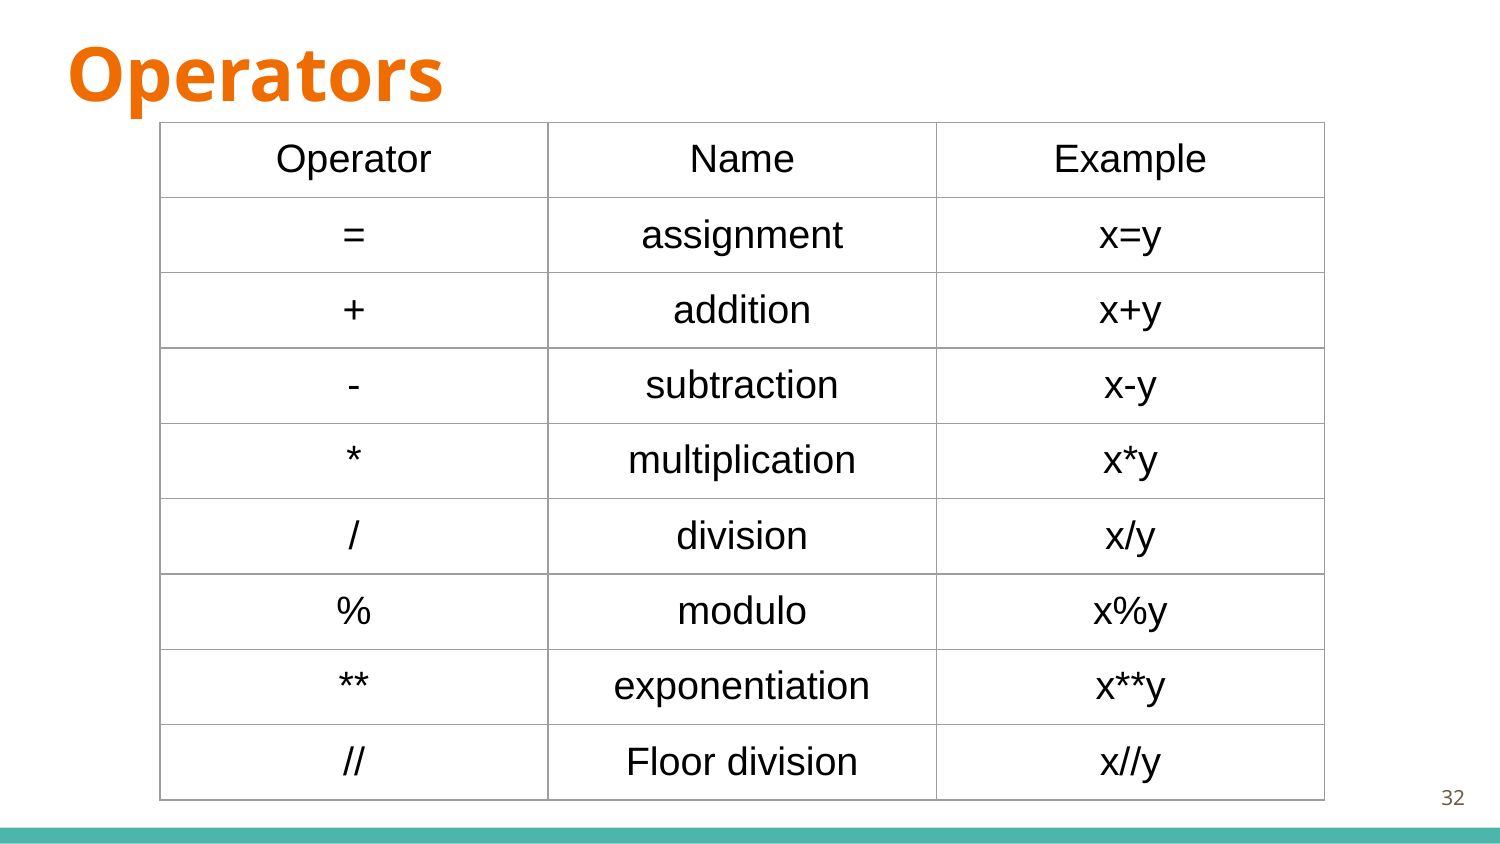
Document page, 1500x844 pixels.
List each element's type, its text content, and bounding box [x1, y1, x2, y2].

table_cell x**y [937, 650, 1324, 724]
table_cell x/y [937, 499, 1324, 573]
table_cell x*y [937, 424, 1324, 498]
table_cell * [161, 424, 547, 498]
table_cell // [161, 725, 547, 799]
table_header Example [937, 123, 1324, 197]
table_header Name [549, 123, 936, 197]
table_cell division [549, 499, 936, 573]
table_cell % [161, 575, 547, 649]
table_cell x+y [937, 273, 1324, 347]
title Operators [51, 11, 1449, 128]
table_cell ** [161, 650, 547, 724]
table_cell x%y [937, 575, 1324, 649]
table_header Operator [161, 123, 547, 197]
slide_number ‹#› [1389, 764, 1480, 830]
table_cell addition [549, 273, 936, 347]
table_cell x=y [937, 198, 1324, 272]
table_cell exponentiation [549, 650, 936, 724]
table_cell = [161, 198, 547, 272]
table_cell Floor division [549, 725, 936, 799]
table_cell modulo [549, 575, 936, 649]
table_cell x-y [937, 349, 1324, 423]
table_cell + [161, 273, 547, 347]
table_cell / [161, 499, 547, 573]
table_cell subtraction [549, 349, 936, 423]
table_cell assignment [549, 198, 936, 272]
table_cell multiplication [549, 424, 936, 498]
table_cell - [161, 349, 547, 423]
table_cell x//y [937, 725, 1324, 799]
